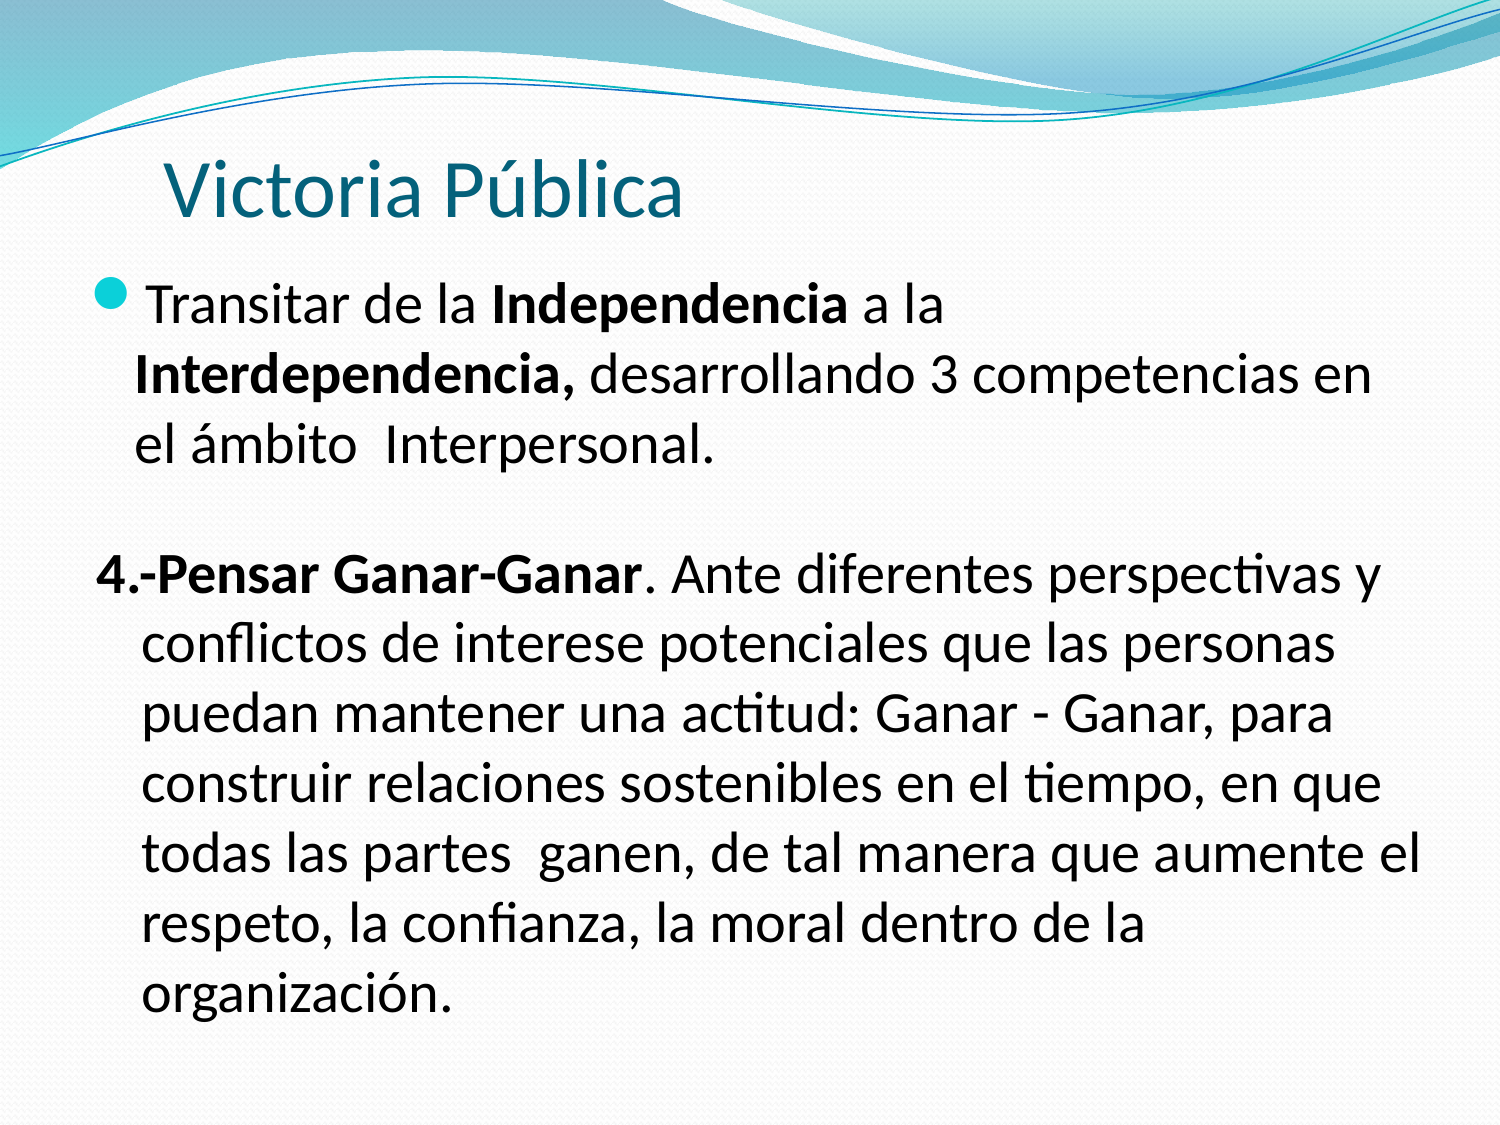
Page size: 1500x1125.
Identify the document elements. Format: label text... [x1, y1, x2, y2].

text_box 4.-Pensar Ganar-Ganar. Ante diferentes perspectivas y conflictos de interese potenciales que las personas puedan mantener una actitud: Ganar - Ganar, para construir relaciones sostenibles en el tiempo, en que todas las partes ganen, de tal manera que aumente el respeto, la confianza, la moral dentro de la organización. [82, 527, 1442, 1067]
title Victoria Pública [163, 115, 1426, 235]
list Transitar de la Independencia a la Interdependencia, desarrollando 3 competencias en el ámbito Interpersonal. [74, 257, 1426, 1038]
